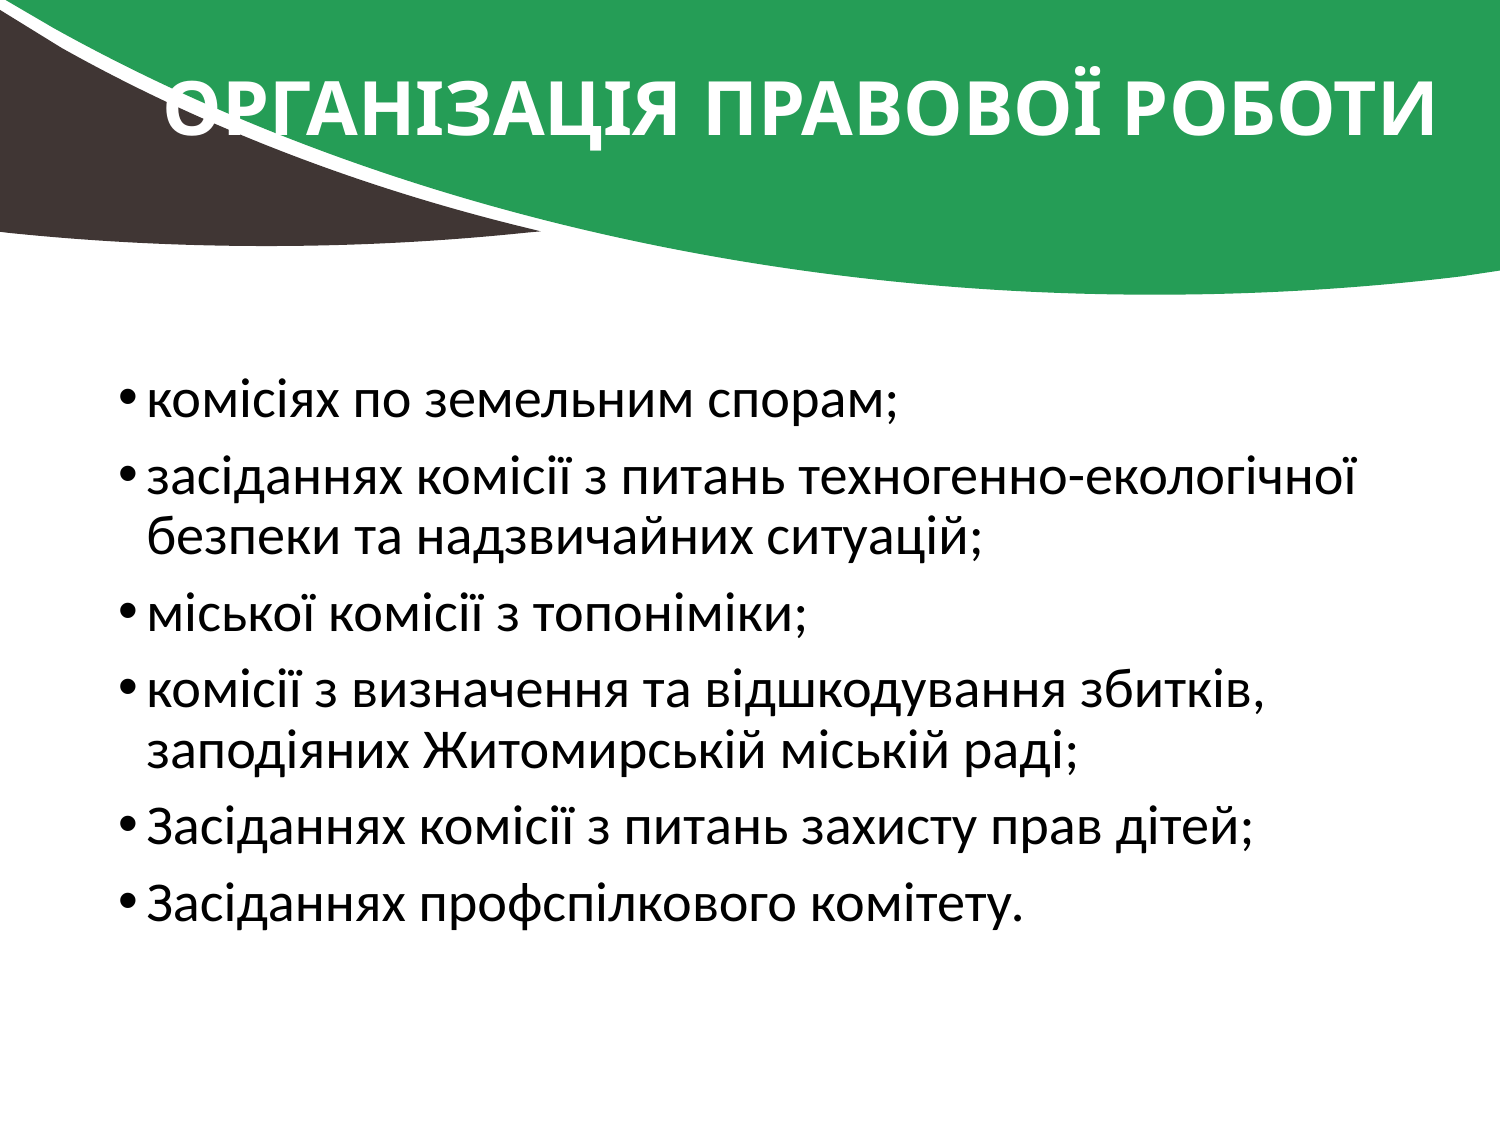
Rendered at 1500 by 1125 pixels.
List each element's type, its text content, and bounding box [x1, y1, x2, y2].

title Організація правової роботи [103, 2, 1500, 220]
list комісіях по земельним спорам; засіданнях комісії з питань техногенно-екологічної безпеки та надзвичайних ситуацій; міської комісії з топоніміки; комісії з визначення та відшкодування збитків, заподіяних Житомирській міській раді; Засіданнях комісії з питань захисту прав дітей; Засіданнях профспілкового комітету. [103, 361, 1397, 1014]
